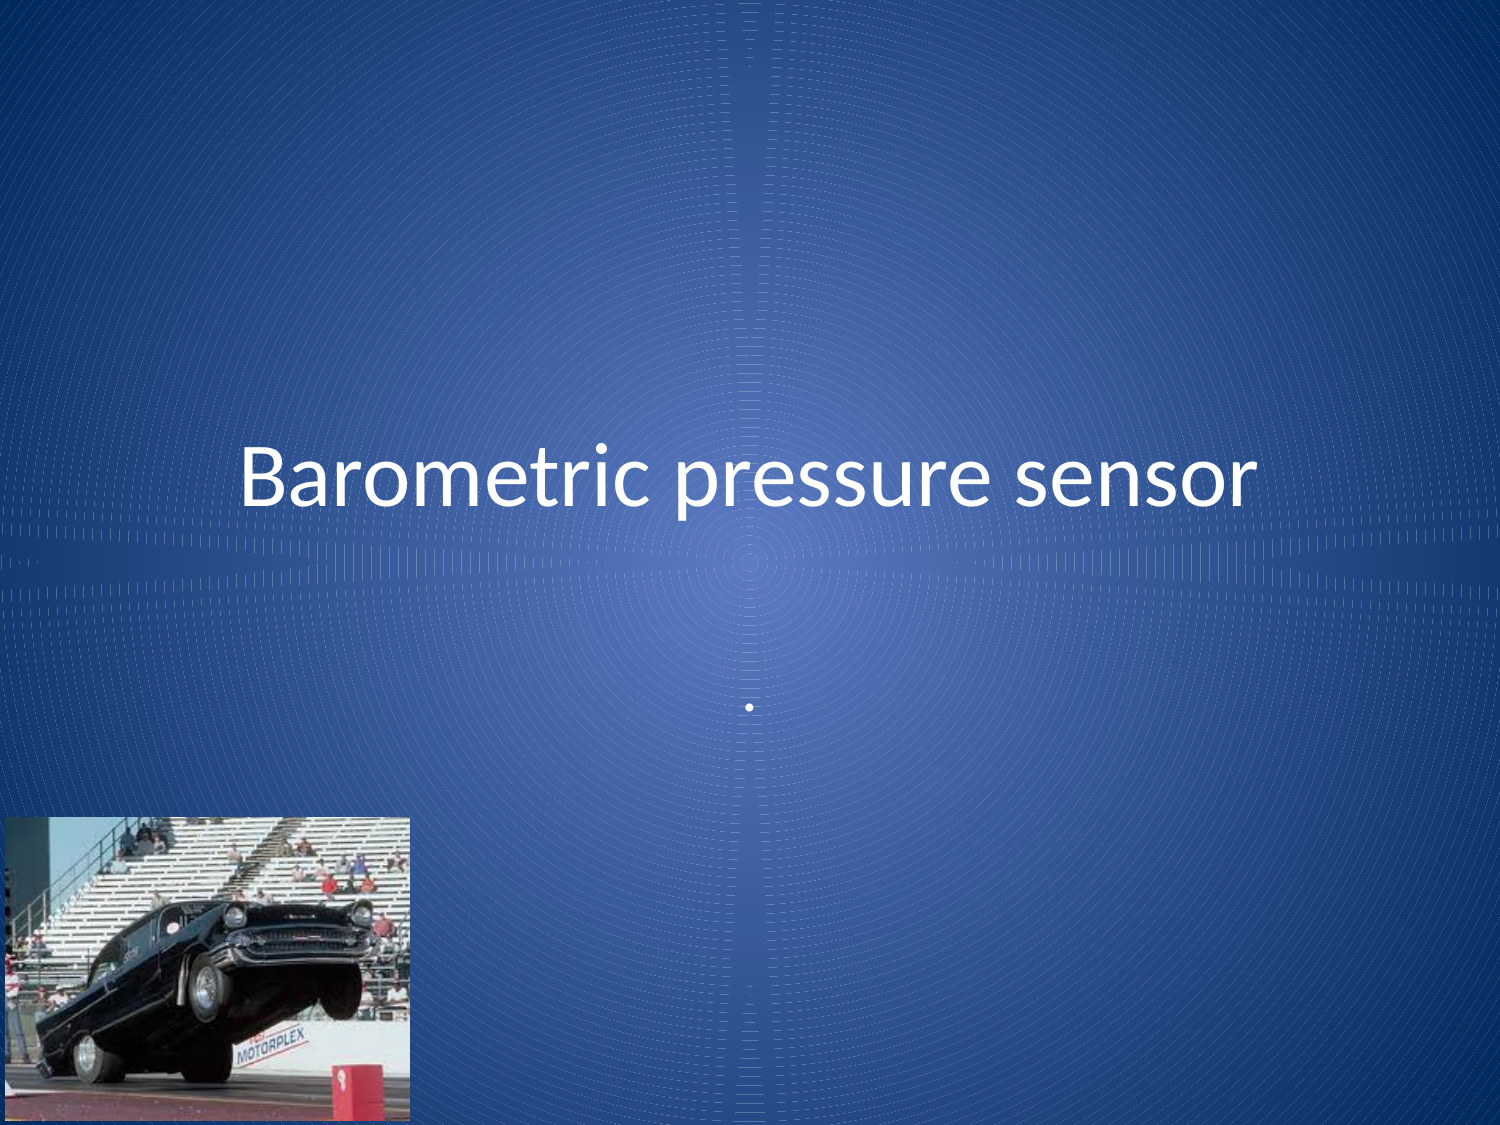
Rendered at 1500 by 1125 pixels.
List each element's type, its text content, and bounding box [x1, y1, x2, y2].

title Barometric pressure sensor [112, 349, 1388, 591]
picture [4, 817, 411, 1121]
subtitle . [225, 637, 1275, 925]
